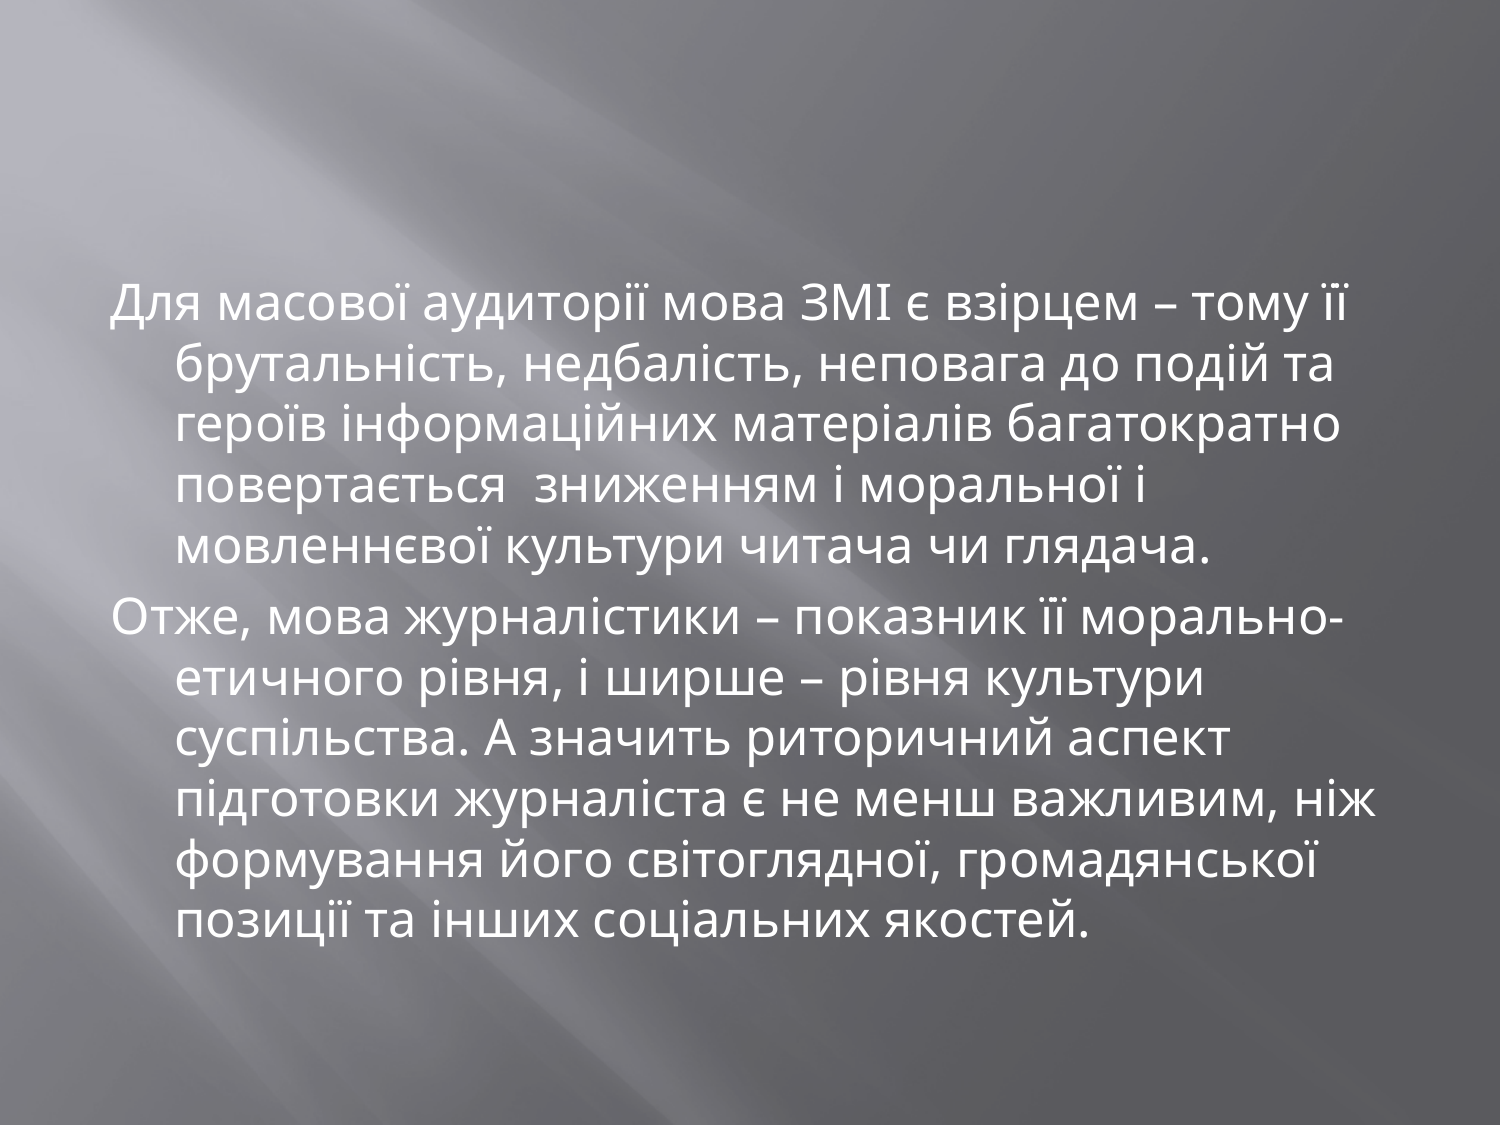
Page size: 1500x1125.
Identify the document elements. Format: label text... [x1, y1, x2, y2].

list Для масової аудиторії мова ЗМІ є взірцем – тому її брутальність, недбалість, неповага до подій та героїв інформаційних матеріалів багатократно повертається зниженням і моральної і мовленнєвої культури читача чи глядача. Отже, мова журналістики – показник її морально-етичного рівня, і ширше – рівня культури суспільства. А значить риторичний аспект підготовки журналіста є не менш важливим, ніж формування його світоглядної, громадянської позиції та інших соціальних якостей. [75, 262, 1425, 1035]
